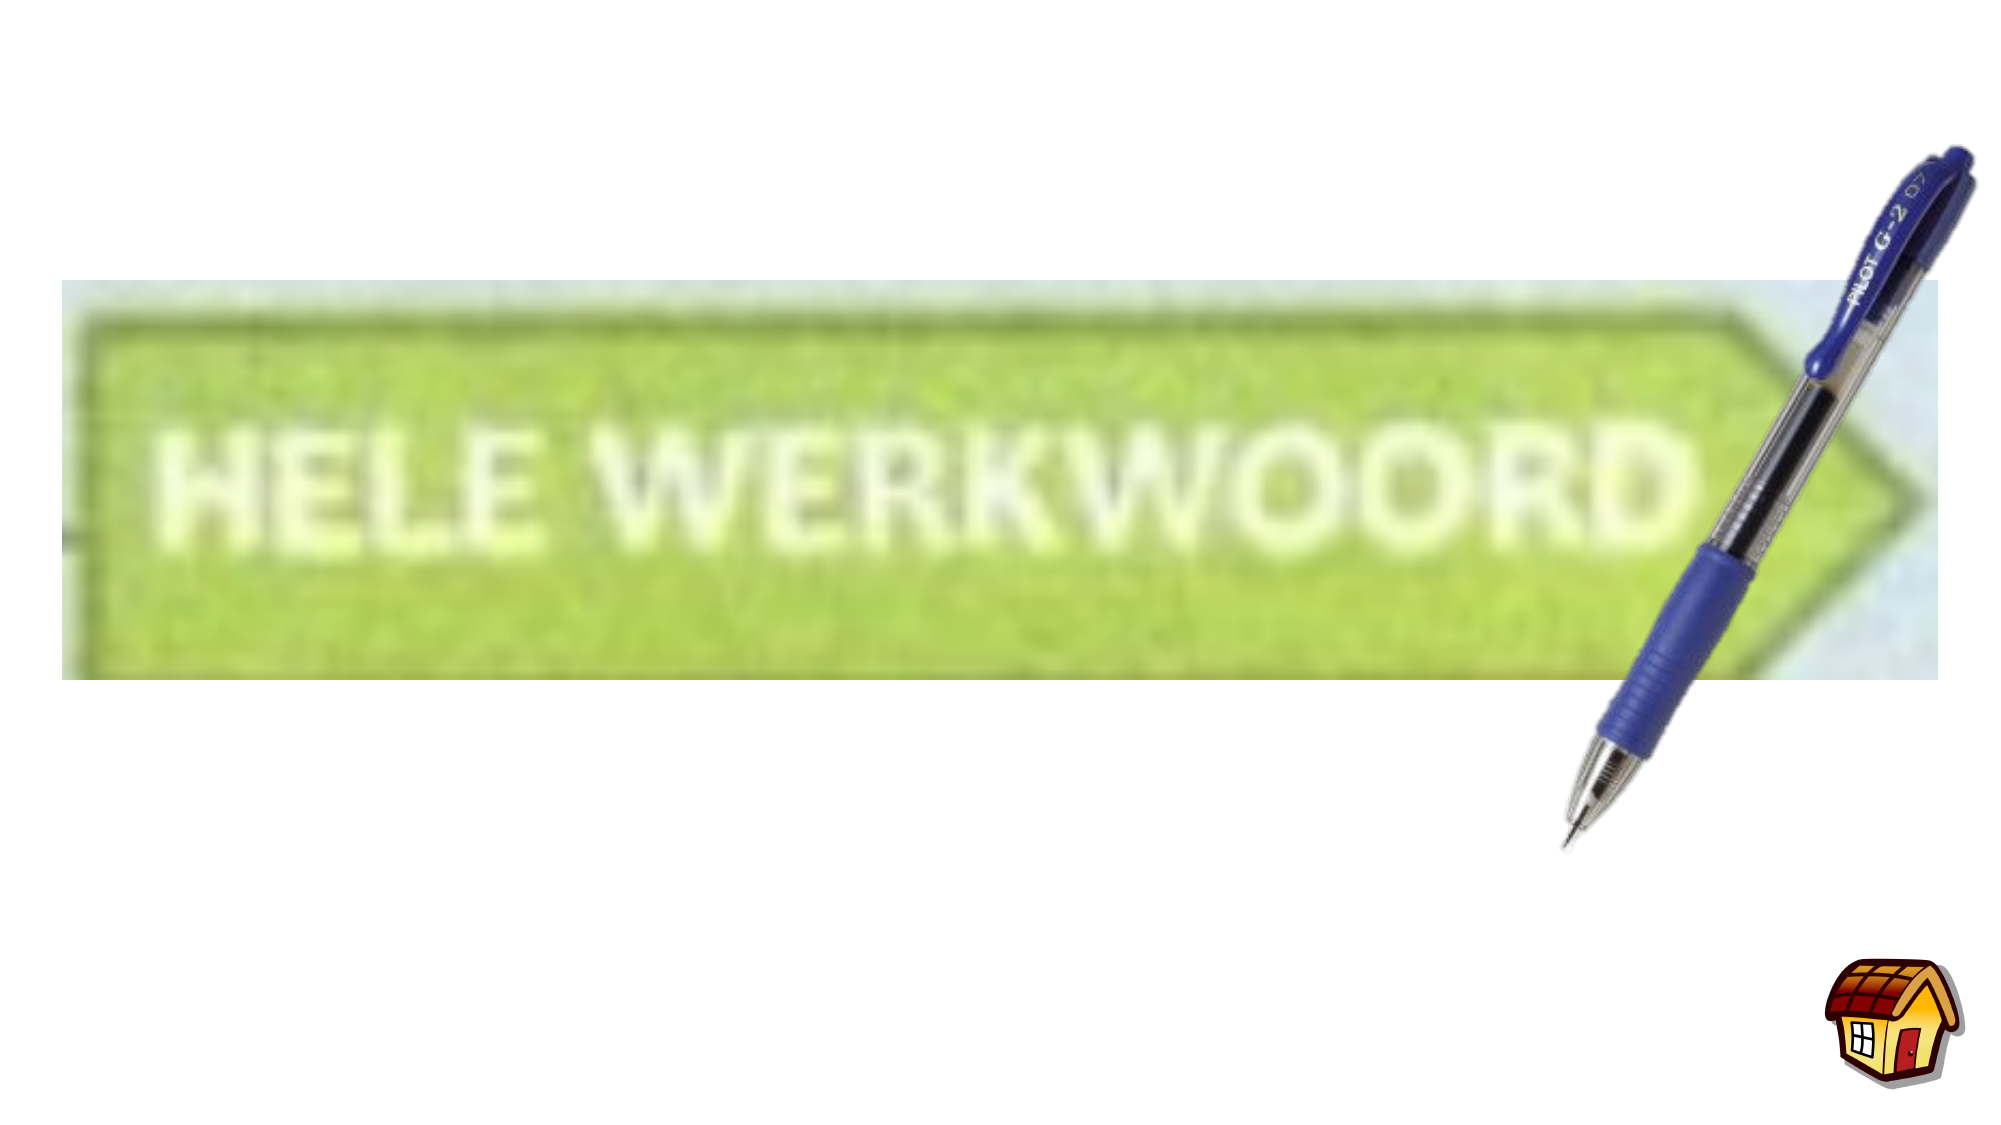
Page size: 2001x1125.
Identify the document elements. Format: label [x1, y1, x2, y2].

picture [61, 85, 2000, 917]
picture [1823, 949, 1975, 1101]
